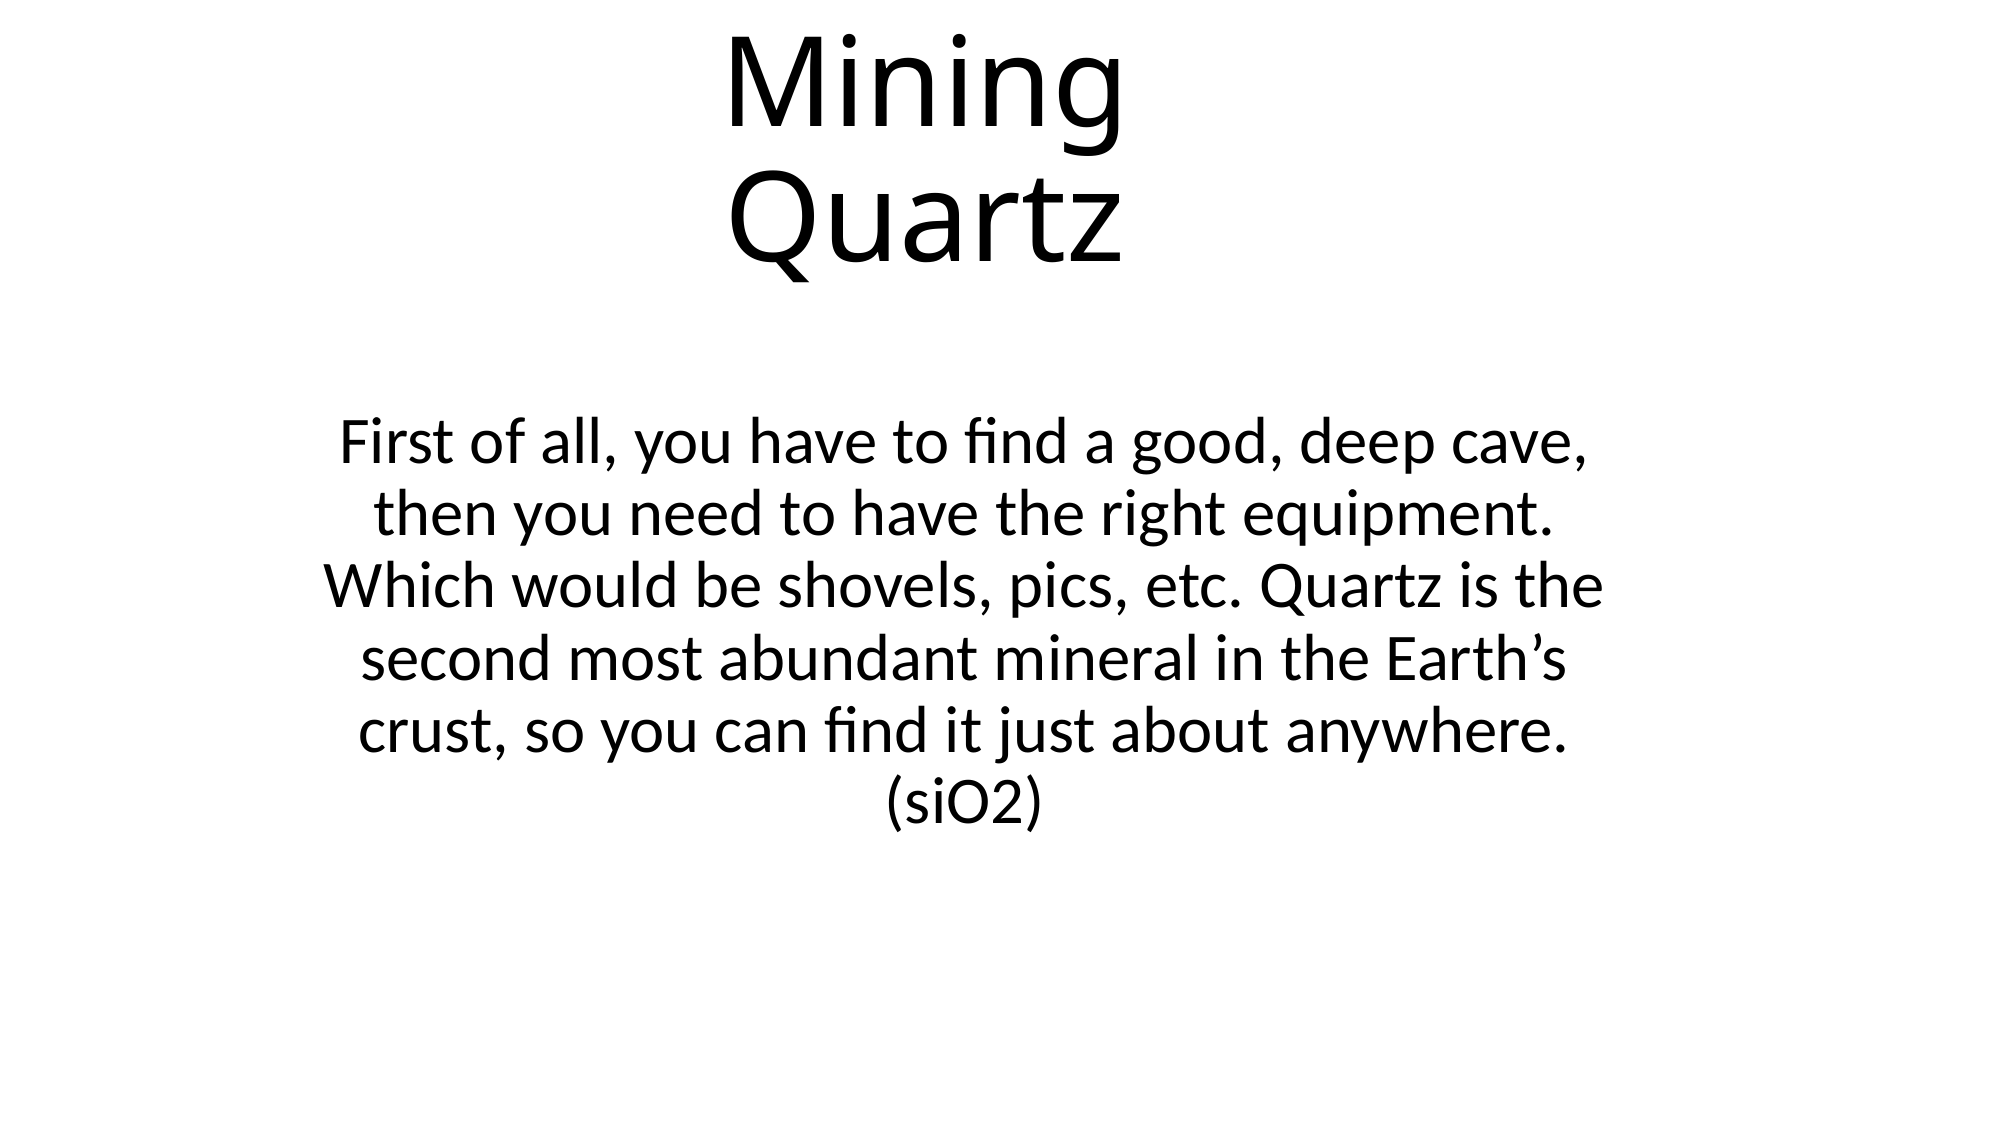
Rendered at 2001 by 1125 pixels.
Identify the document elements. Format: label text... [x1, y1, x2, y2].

title Mining Quartz [510, 114, 1340, 297]
subtitle First of all, you have to find a good, deep cave, then you need to have the right equipment. Which would be shovels, pics, etc. Quartz is the second most abundant mineral in the Earth’s crust, so you can find it just about anywhere. (siO2) [270, 398, 1659, 888]
